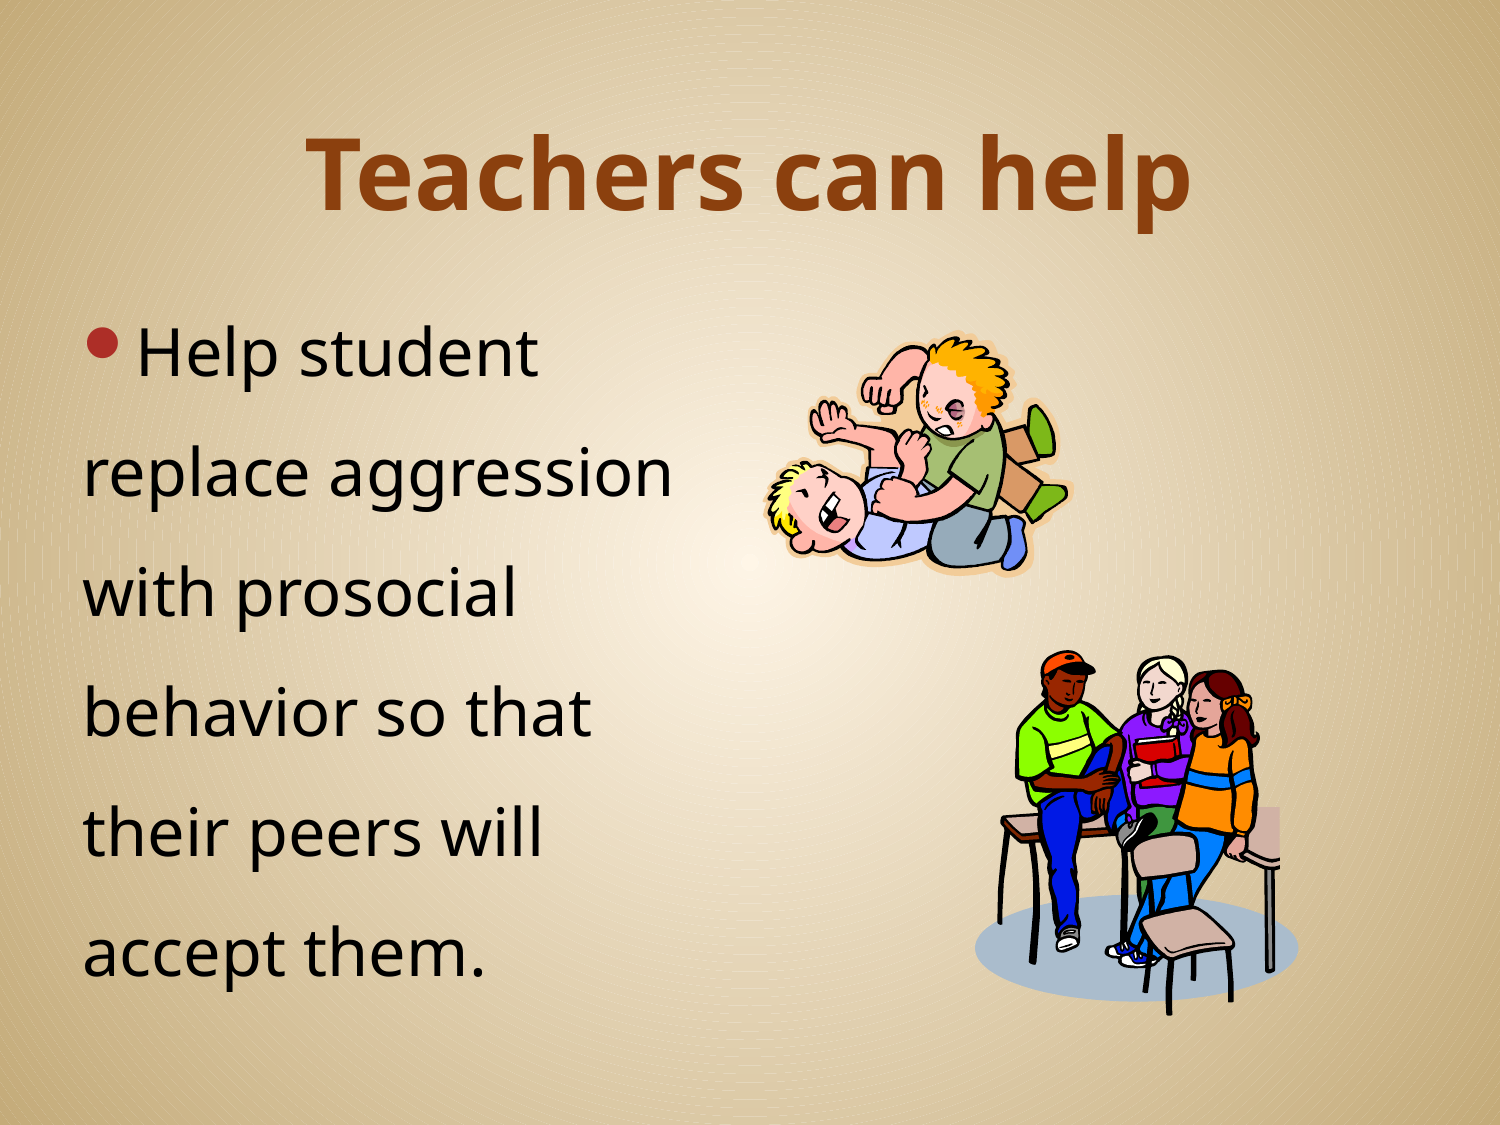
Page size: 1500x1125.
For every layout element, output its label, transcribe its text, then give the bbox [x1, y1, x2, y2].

list Help student replace aggression with prosocial behavior so that their peers will accept them. [75, 262, 738, 1005]
title Teachers can help [75, 50, 1425, 238]
picture [974, 650, 1299, 1017]
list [762, 324, 1080, 583]
